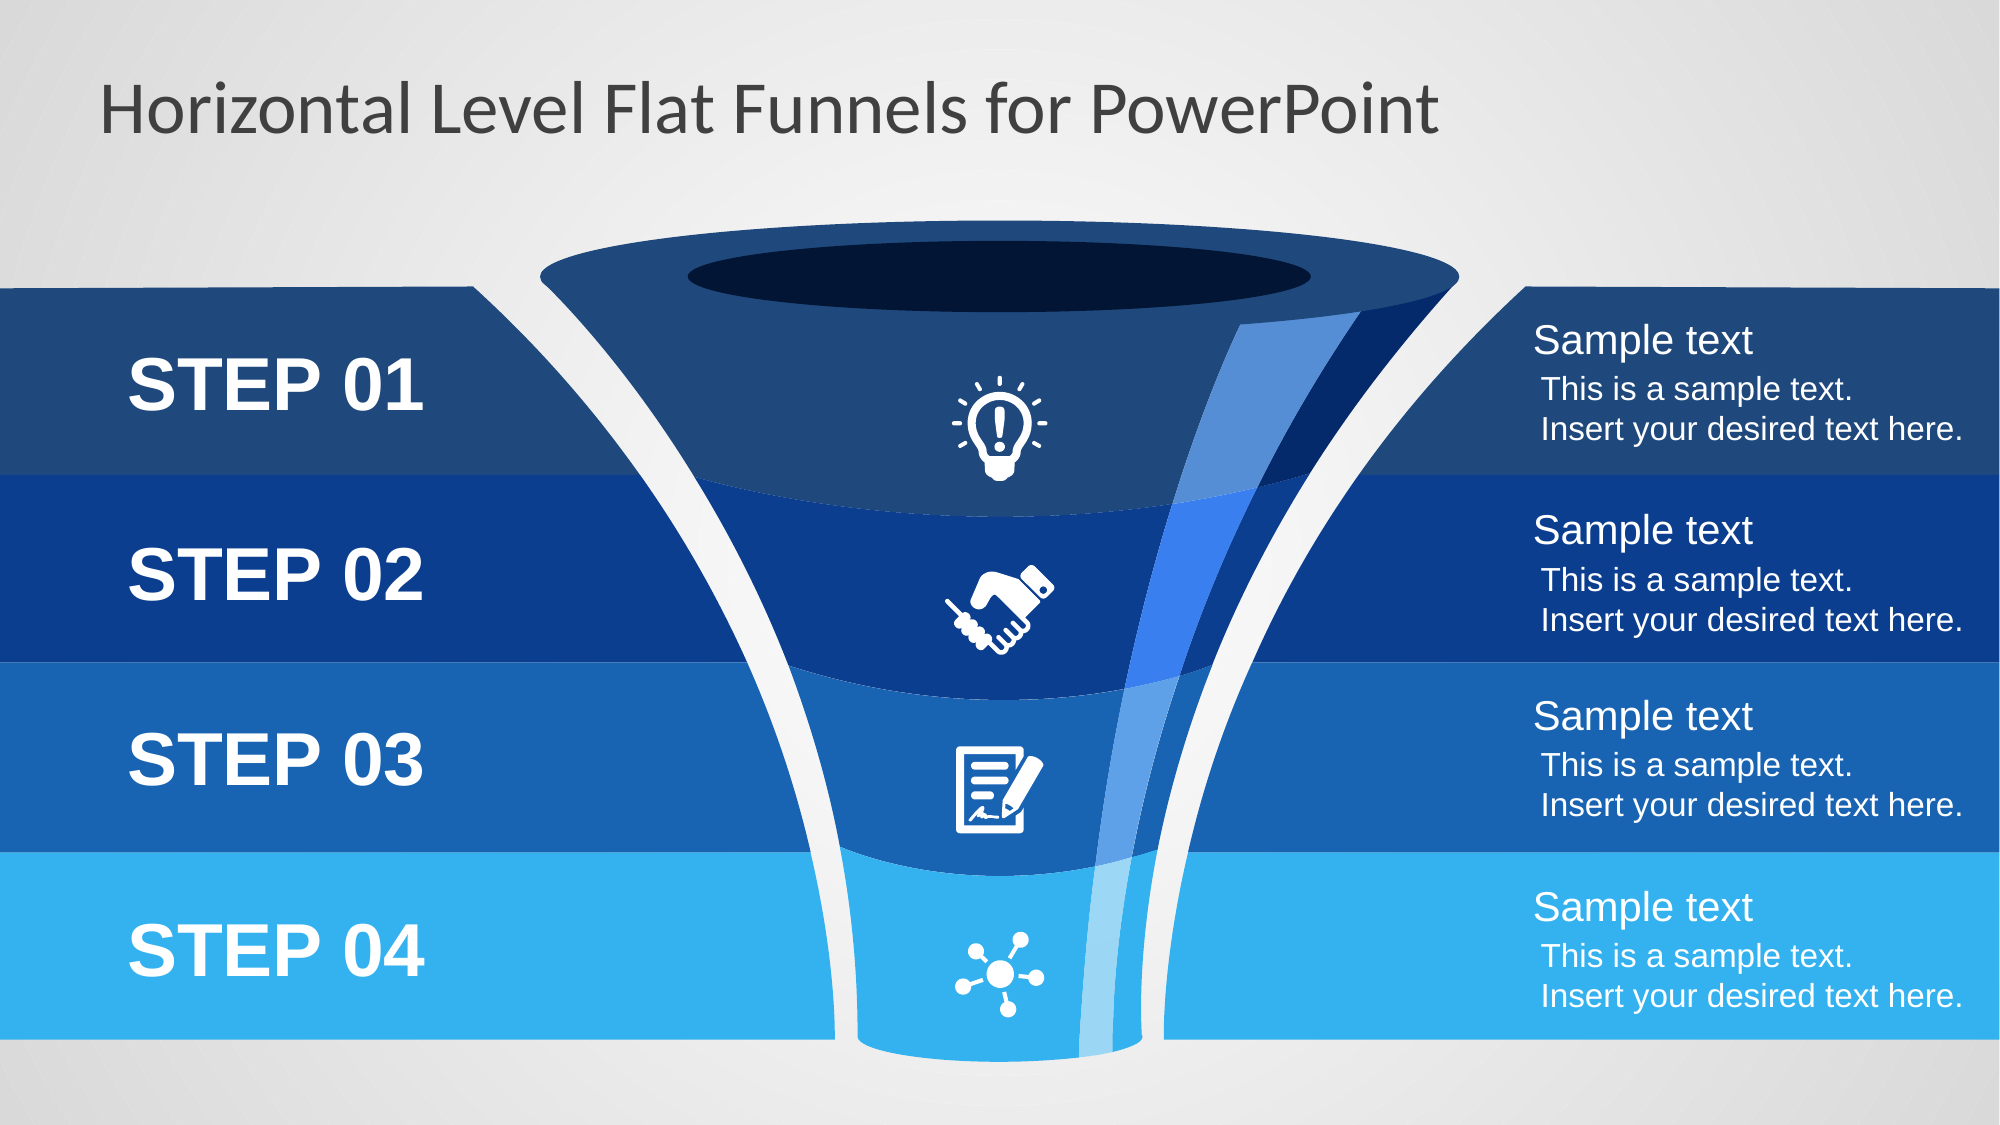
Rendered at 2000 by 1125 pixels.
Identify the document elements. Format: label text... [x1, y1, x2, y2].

text_box Sample text [1518, 305, 1986, 371]
text_box [1113, 849, 1158, 1052]
text_box Sample text [1518, 871, 1986, 937]
text_box [694, 476, 1172, 700]
text_box [0, 853, 835, 1040]
text_box STEP 04 [112, 894, 580, 999]
text_box [548, 288, 1239, 516]
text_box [951, 375, 1048, 481]
text_box Sample text [1518, 495, 1986, 561]
text_box [0, 286, 640, 474]
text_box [954, 931, 1045, 1018]
text_box [1252, 474, 2000, 662]
text_box [540, 220, 1460, 333]
text_box This is a sample text. Insert your desired text here. [1525, 746, 1980, 831]
text_box This is a sample text. Insert your desired text here. [1525, 371, 1980, 455]
text_box STEP 03 [112, 703, 580, 809]
text_box [0, 474, 747, 662]
text_box [788, 666, 1123, 876]
text_box [1124, 487, 1258, 688]
text_box Sample text [1518, 681, 1986, 746]
text_box This is a sample text. Insert your desired text here. [1525, 561, 1980, 645]
text_box [1132, 665, 1213, 856]
text_box [687, 240, 1311, 313]
text_box [0, 662, 811, 853]
text_box [1188, 662, 2000, 853]
text_box [1359, 286, 2000, 474]
text_box [1095, 676, 1180, 866]
text_box [1163, 852, 2000, 1040]
text_box STEP 01 [112, 327, 580, 433]
text_box [839, 846, 1095, 1062]
text_box [1258, 288, 1452, 488]
text_box STEP 02 [112, 517, 580, 623]
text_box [955, 746, 1044, 834]
text_box [1172, 312, 1361, 503]
title Horizontal Level Flat Funnels for PowerPoint [99, 45, 1900, 162]
text_box [1180, 474, 1310, 676]
text_box This is a sample text. Insert your desired text here. [1525, 937, 1980, 1022]
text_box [944, 564, 1055, 655]
text_box [1078, 857, 1132, 1058]
